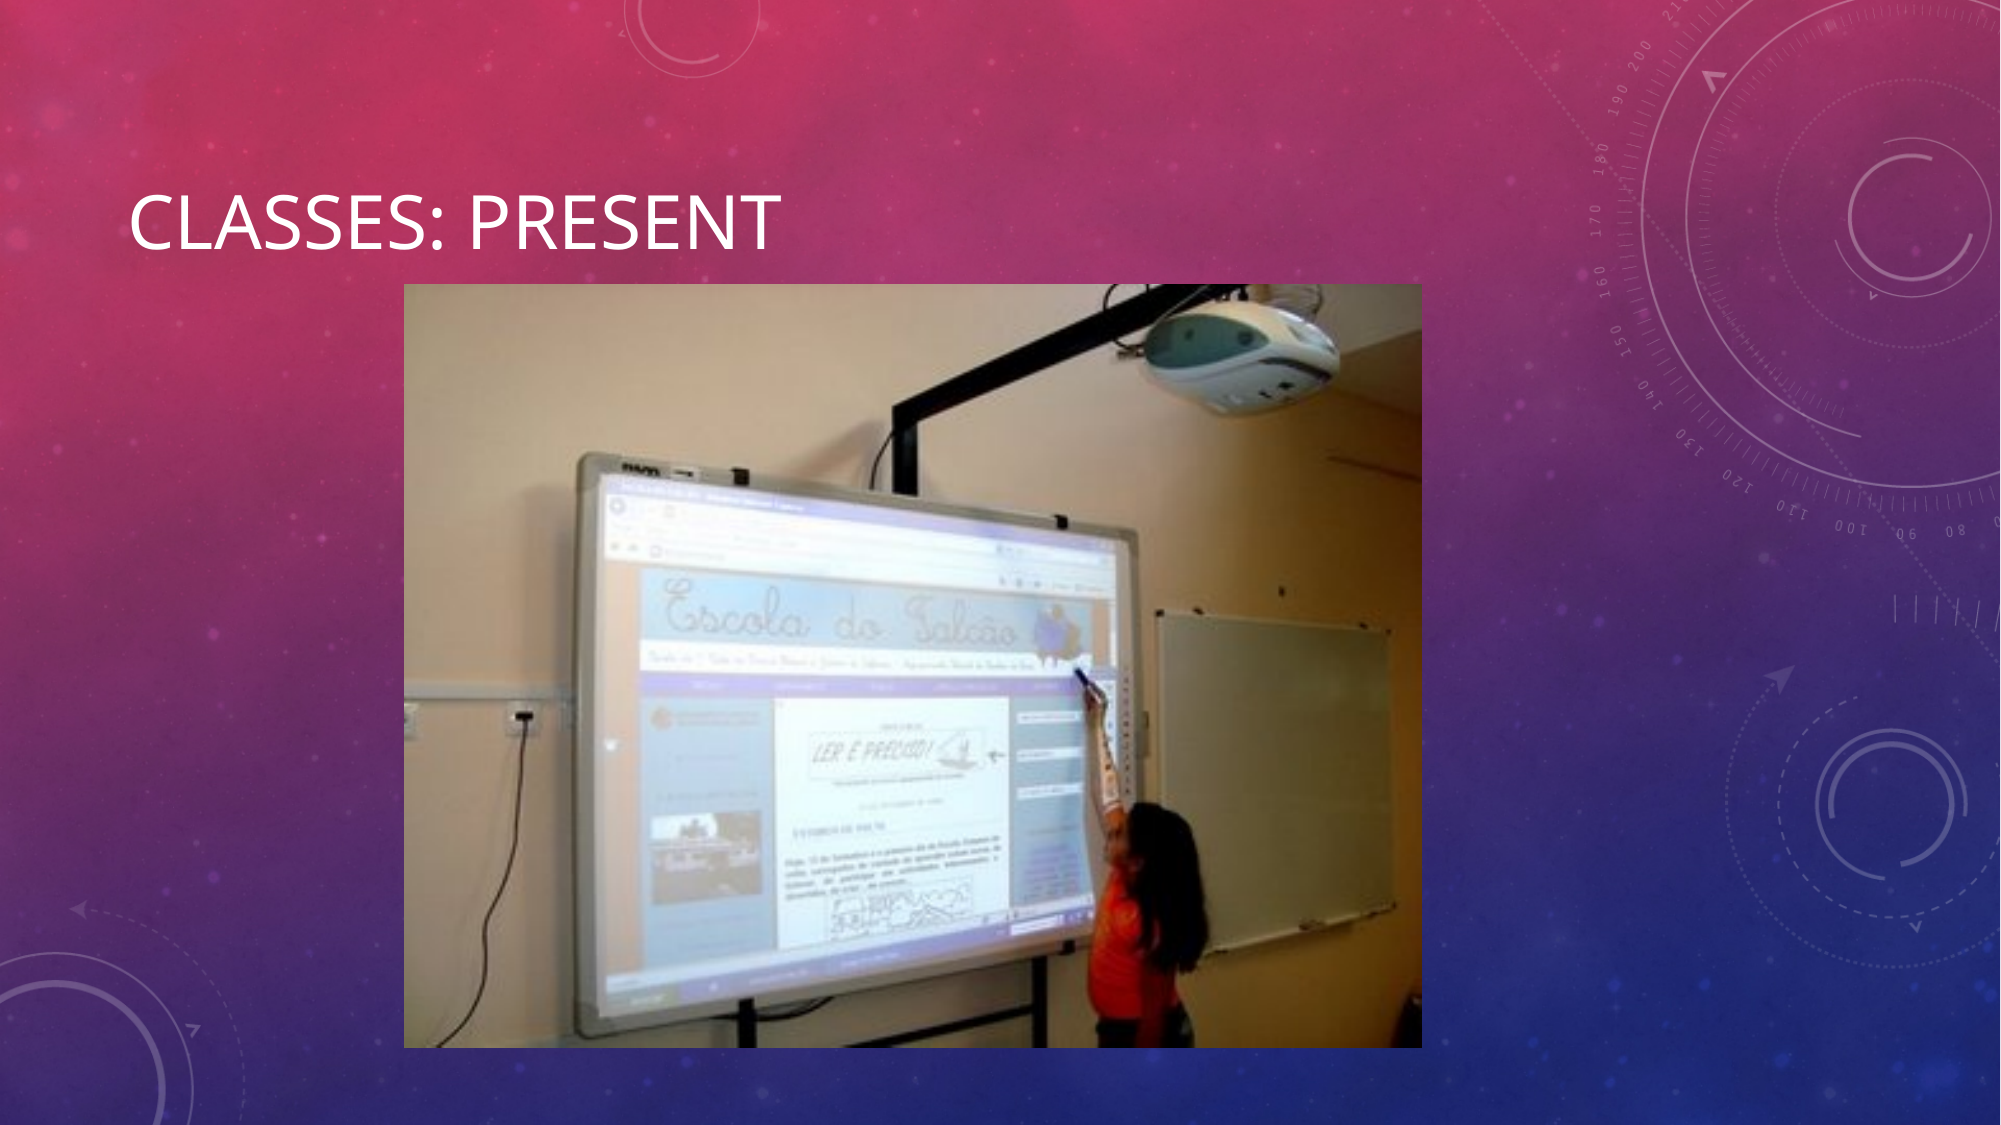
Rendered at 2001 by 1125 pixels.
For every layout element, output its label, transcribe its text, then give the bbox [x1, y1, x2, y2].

picture [0, 0, 2001, 1125]
title Classes: Present [112, 99, 1775, 339]
